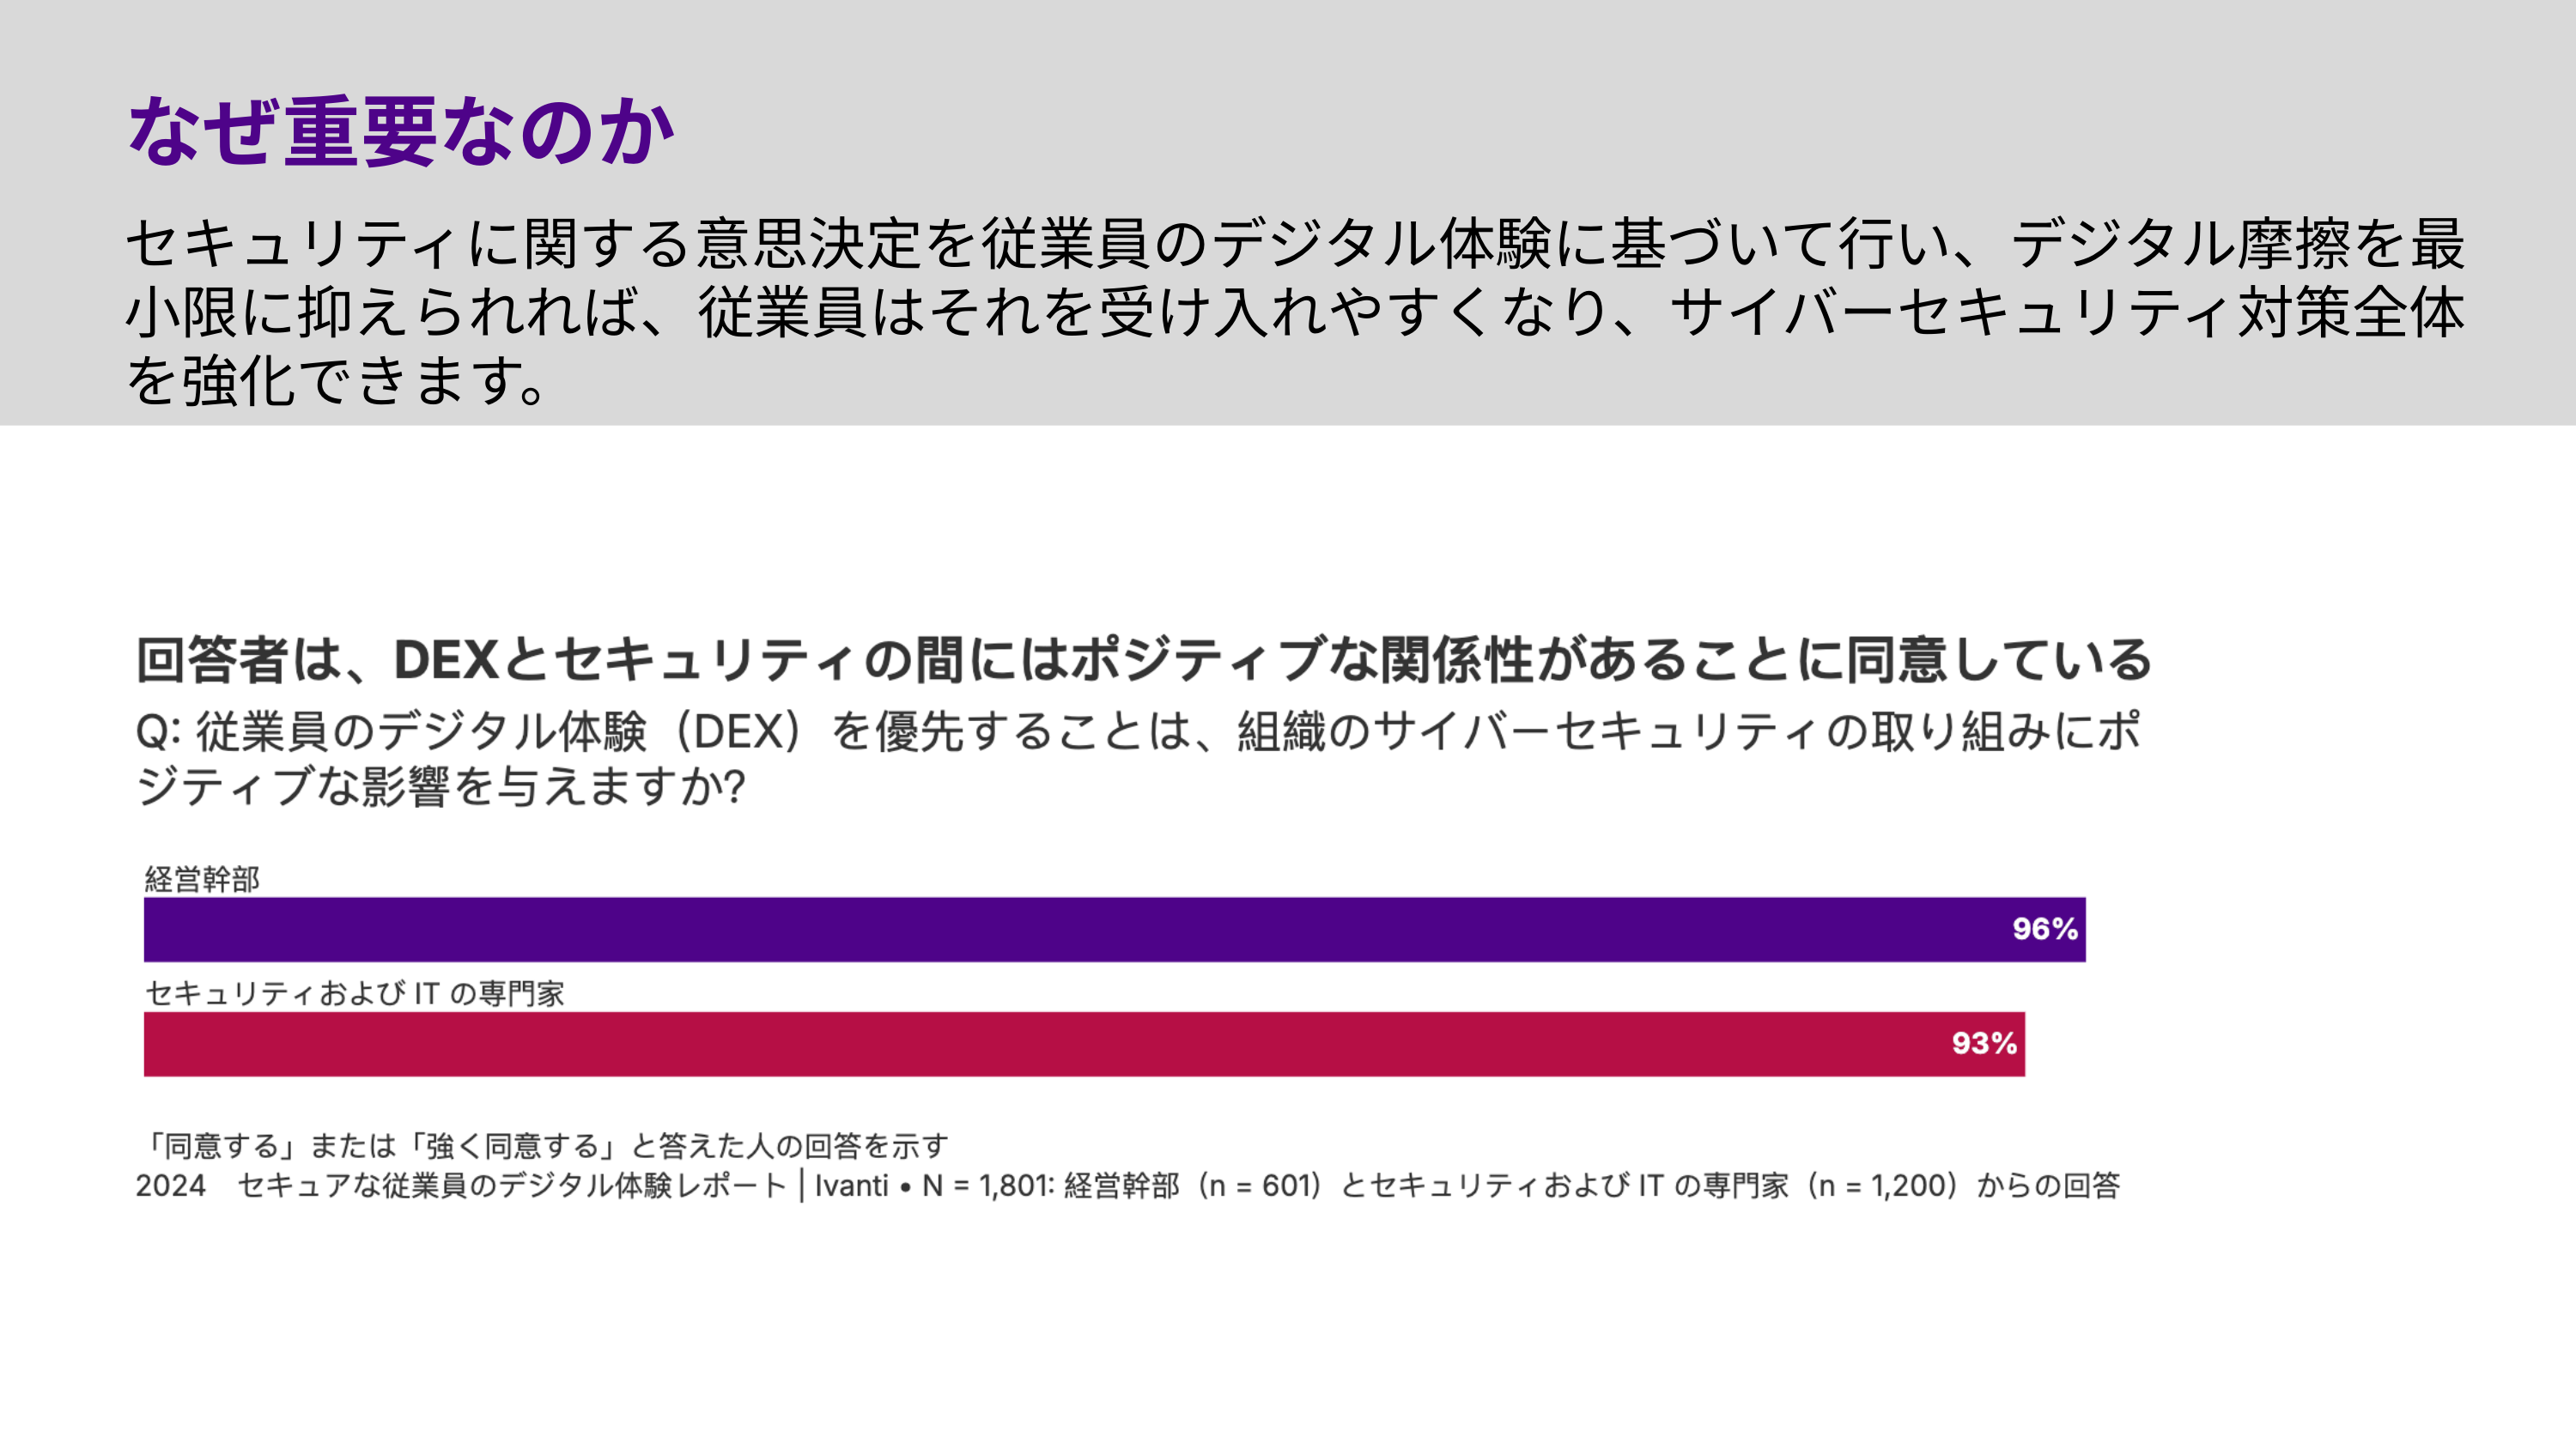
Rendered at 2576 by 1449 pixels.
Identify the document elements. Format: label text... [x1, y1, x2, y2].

text_box なぜ重要なのか [125, 82, 702, 208]
text_box セキュリティに関する意思決定を従業員のデジタル体験に基づいて行い、デジタル摩擦を最小限に抑えられれば、従業員はそれを受け入れやすくなり、サイバーセキュリティ対策全体を強化できます。 [125, 208, 2511, 334]
picture [111, 604, 2198, 1228]
text_box [0, 0, 2576, 426]
